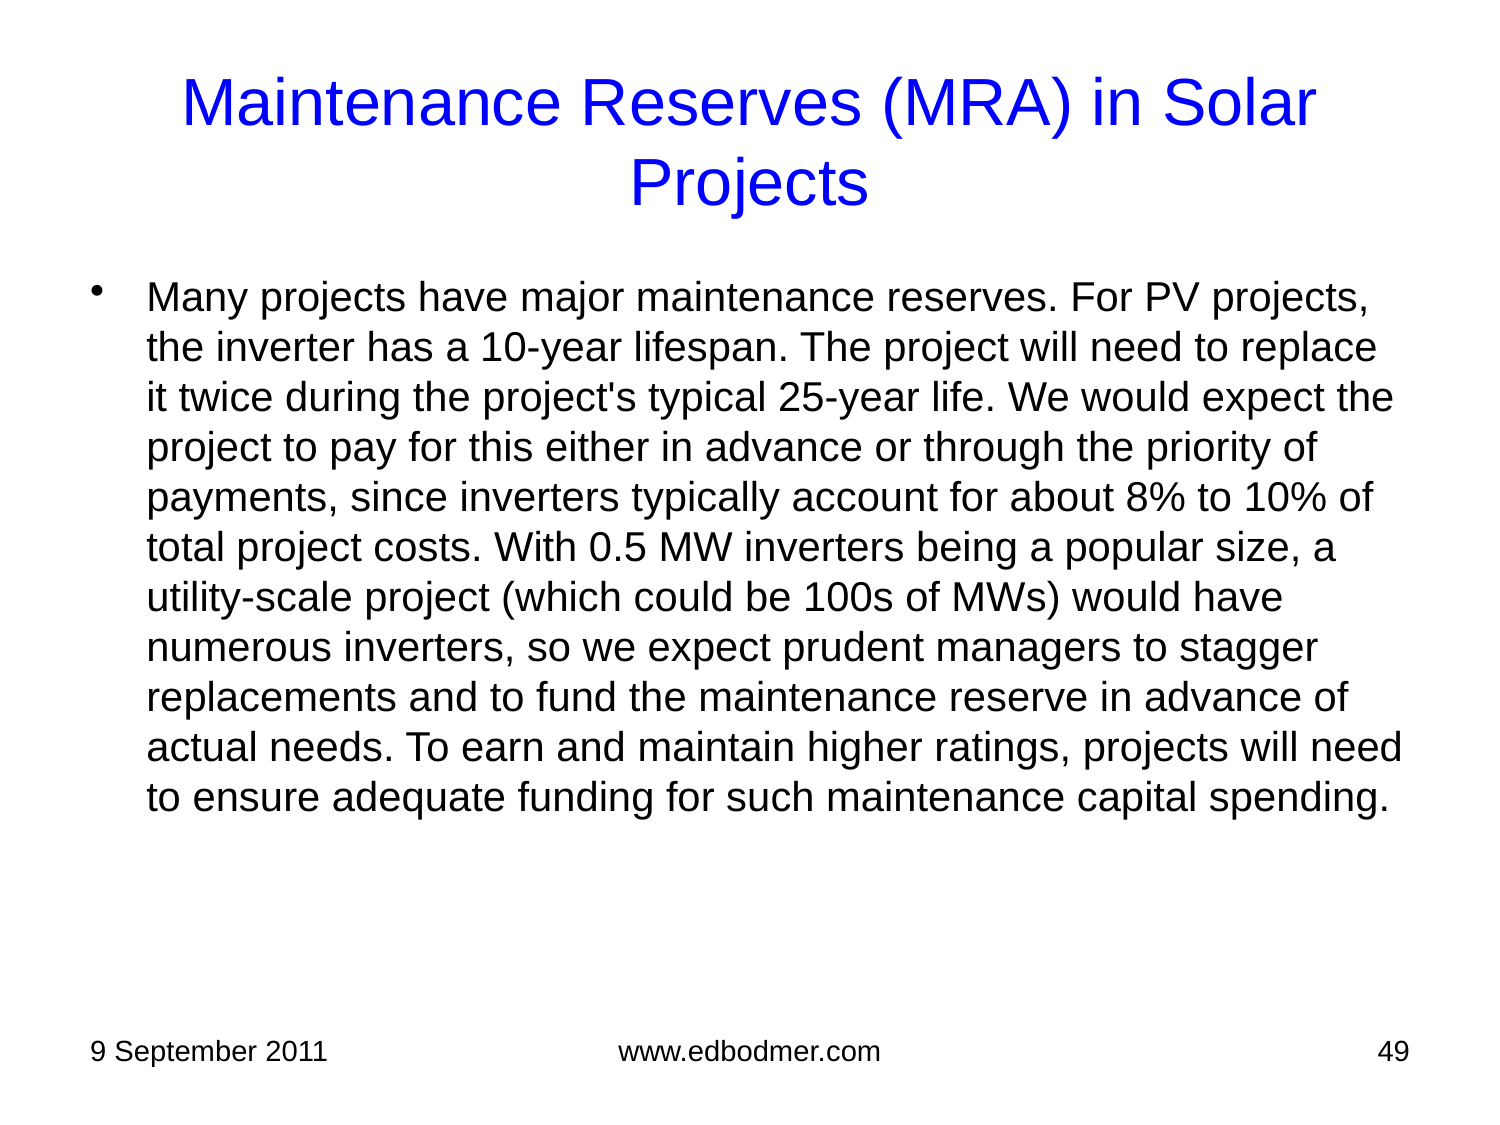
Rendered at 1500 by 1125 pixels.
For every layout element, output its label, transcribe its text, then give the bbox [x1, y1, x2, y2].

footer www.edbodmer.com [512, 1024, 988, 1103]
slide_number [74, 1024, 426, 1103]
slide_number 49 [1074, 1024, 1426, 1103]
list Many projects have major maintenance reserves. For PV projects, the inverter has a 10-year lifespan. The project will need to replace it twice during the project's typical 25-year life. We would expect the project to pay for this either in advance or through the priority of payments, since inverters typically account for about 8% to 10% of total project costs. With 0.5 MW inverters being a popular size, a utility-scale project (which could be 100s of MWs) would have numerous inverters, so we expect prudent managers to stagger replacements and to fund the maintenance reserve in advance of actual needs. To earn and maintain higher ratings, projects will need to ensure adequate funding for such maintenance capital spending. [74, 262, 1426, 1006]
title Maintenance Reserves (MRA) in Solar Projects [74, 44, 1426, 233]
